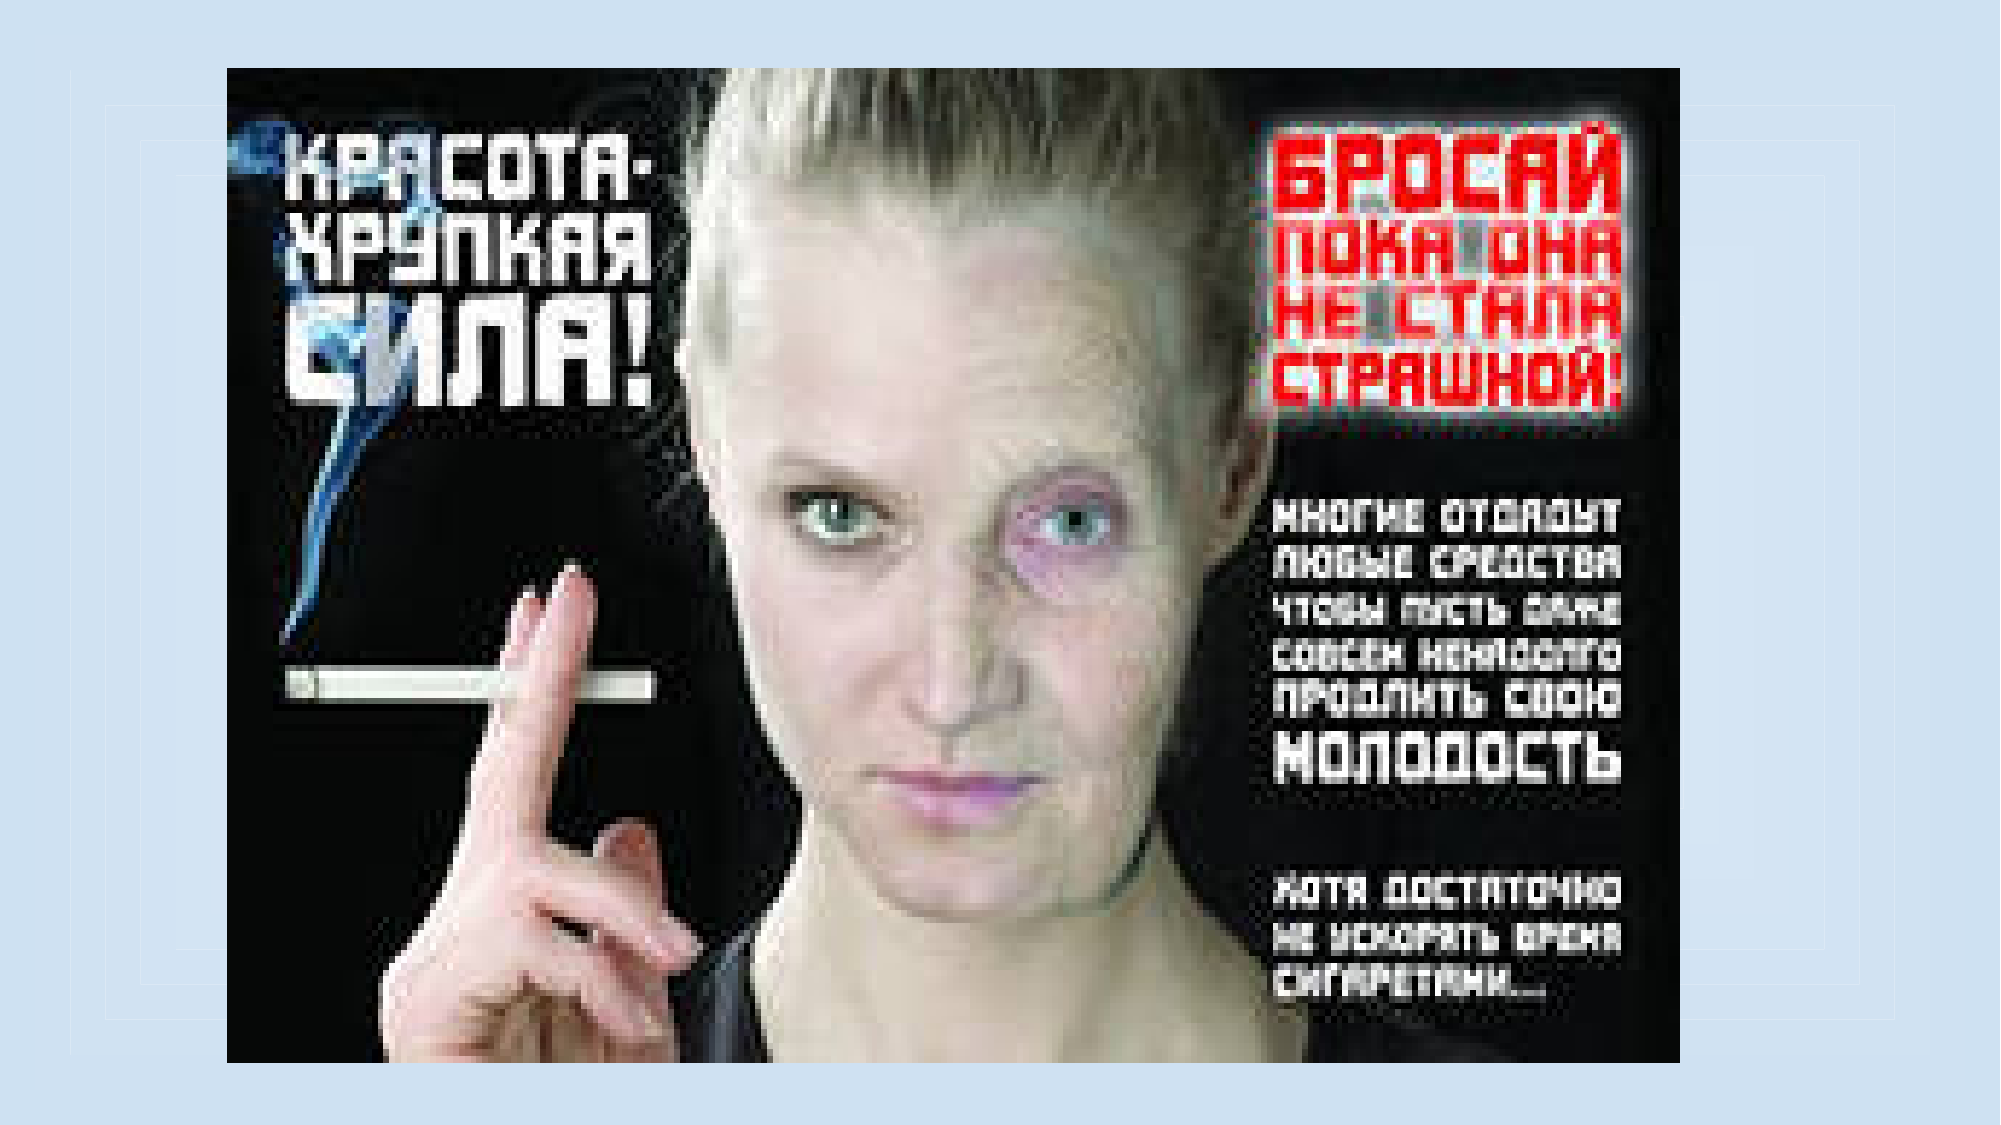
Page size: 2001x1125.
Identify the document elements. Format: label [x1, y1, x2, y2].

picture [227, 68, 1680, 1063]
